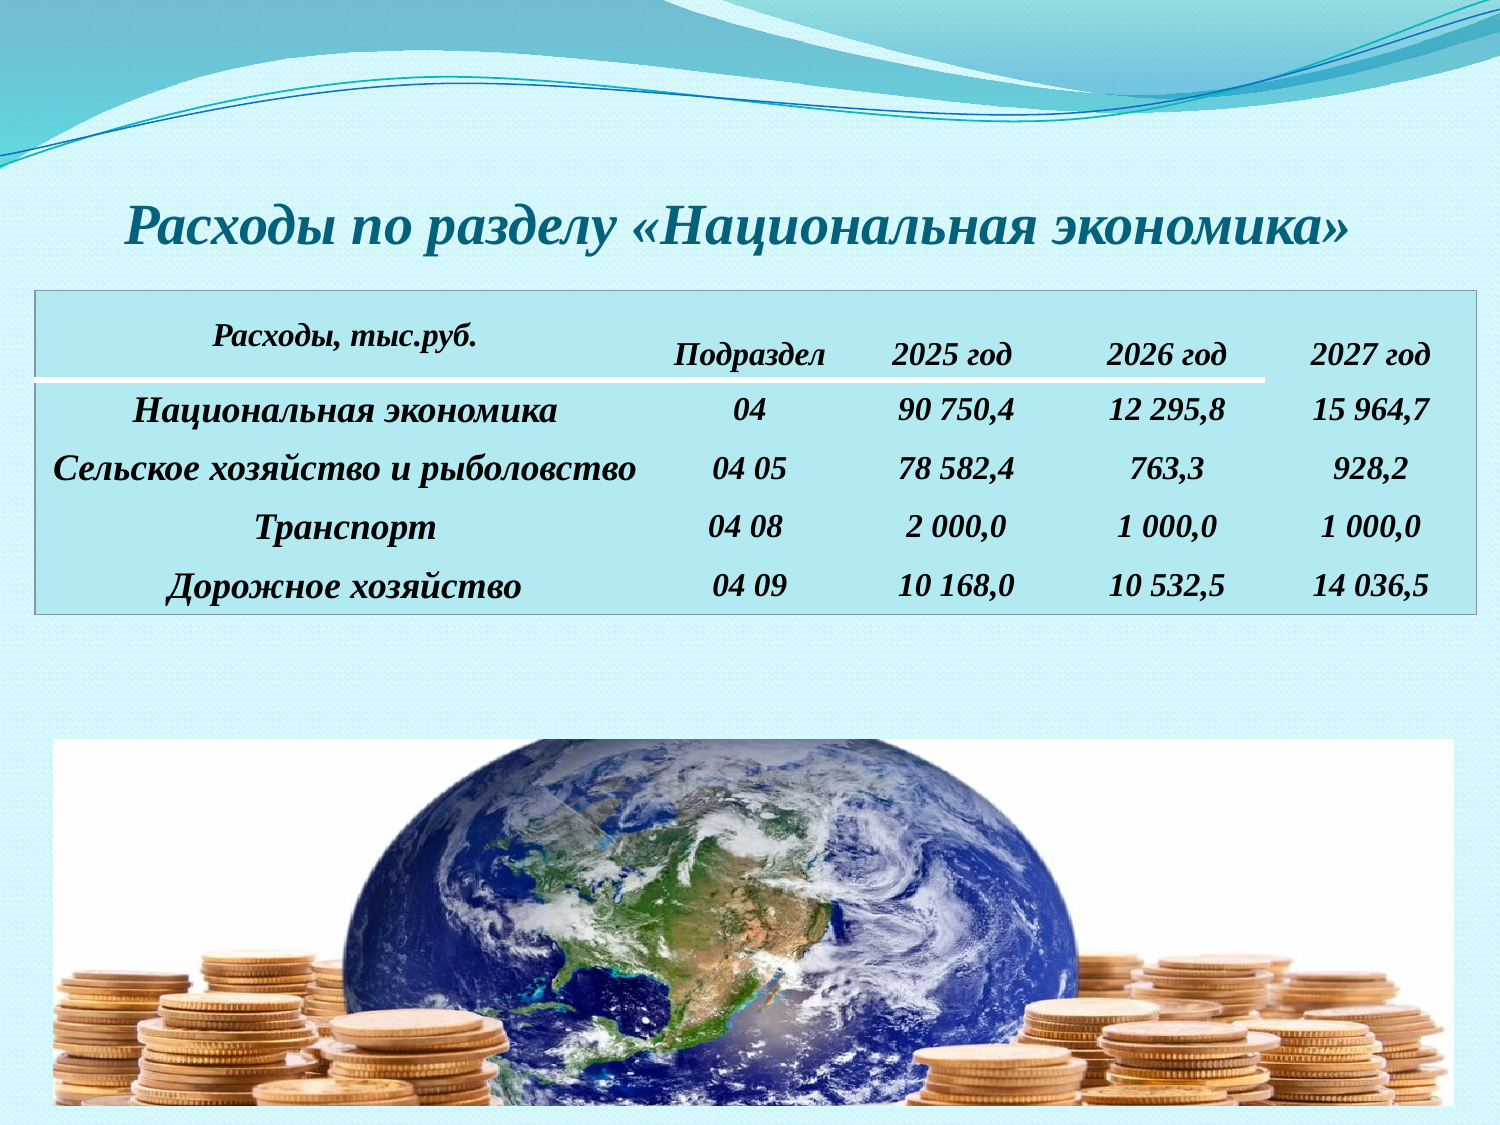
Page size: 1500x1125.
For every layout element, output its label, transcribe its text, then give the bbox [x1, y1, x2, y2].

table_cell 2 000,0 [844, 497, 1069, 556]
table_header 2025 год [844, 291, 1069, 377]
table_cell Сельское хозяйство и рыболовство [36, 439, 655, 497]
table_cell Дорожное хозяйство [36, 556, 655, 614]
table_cell Национальная экономика [36, 383, 655, 439]
table_cell 928,2 [1265, 439, 1476, 497]
picture [52, 739, 1454, 1107]
table_cell 1 000,0 [1069, 497, 1265, 556]
table_header 2026 год [1069, 291, 1265, 377]
table_header Расходы, тыс.руб. [36, 291, 655, 377]
table_header 2027 год [1265, 291, 1476, 380]
table_cell 14 036,5 [1265, 556, 1476, 614]
table_cell 1 000,0 [1265, 497, 1476, 556]
table_cell 04 08 [655, 497, 844, 556]
table_cell 763,3 [1069, 439, 1265, 497]
table_cell 90 750,4 [844, 383, 1069, 439]
table_cell 10 532,5 [1069, 556, 1265, 614]
table_header Подраздел [655, 291, 844, 377]
table_cell 04 05 [655, 439, 844, 497]
table_cell 12 295,8 [1069, 383, 1265, 439]
table_cell 15 964,7 [1265, 380, 1476, 439]
table_cell Транспорт [36, 497, 655, 556]
table_cell 04 [655, 383, 844, 439]
table_cell 10 168,0 [844, 556, 1069, 614]
table_cell 04 09 [655, 556, 844, 614]
title Расходы по разделу «Национальная экономика» [23, 140, 1454, 327]
table_cell 78 582,4 [844, 439, 1069, 497]
